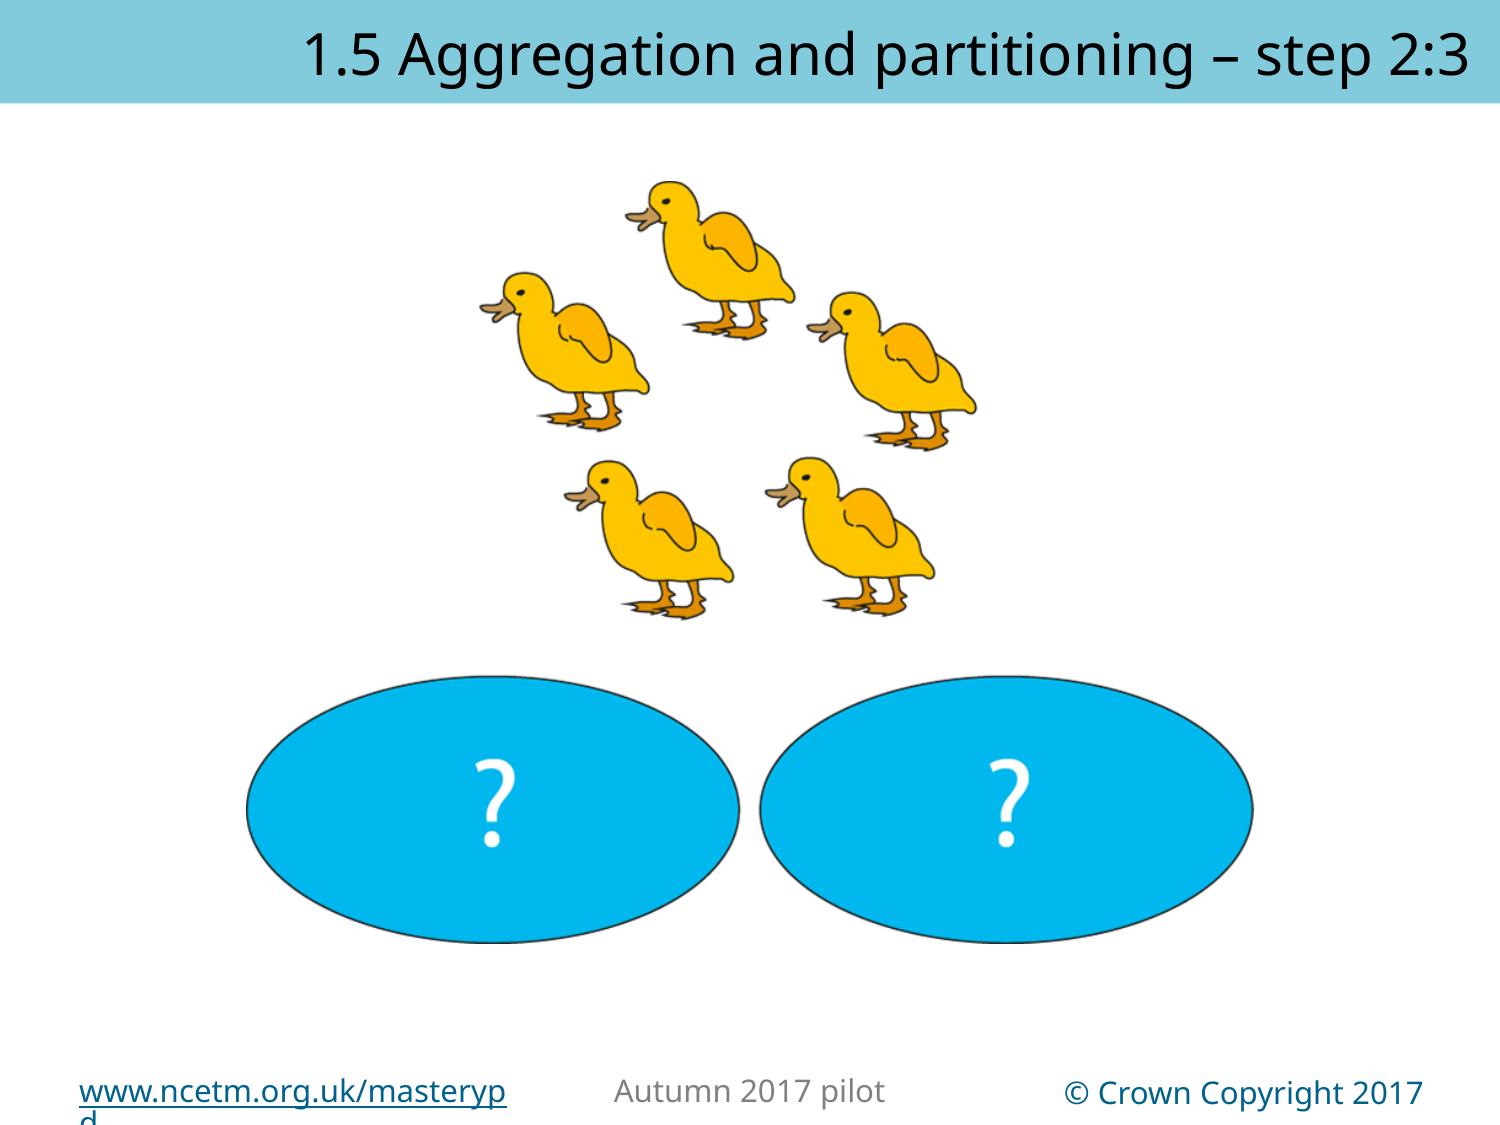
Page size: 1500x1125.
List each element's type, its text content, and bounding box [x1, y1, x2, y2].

picture [246, 181, 1254, 944]
list 1.5 Aggregation and partitioning – step 2:3 [0, 0, 1500, 104]
